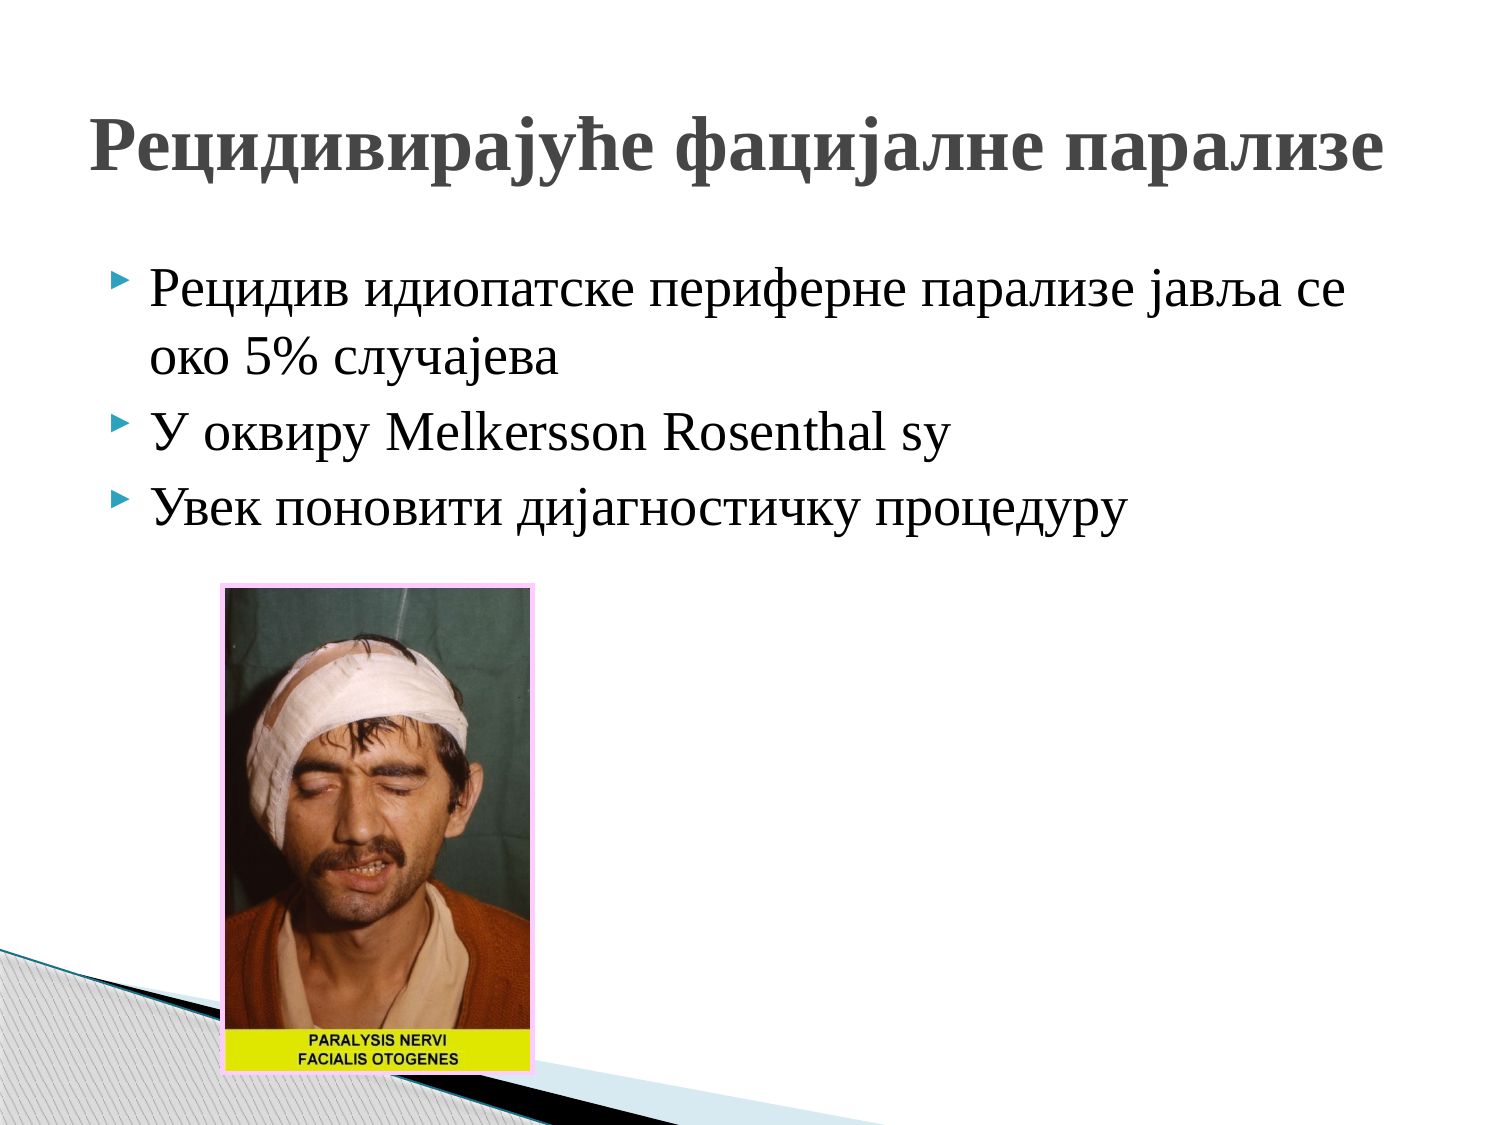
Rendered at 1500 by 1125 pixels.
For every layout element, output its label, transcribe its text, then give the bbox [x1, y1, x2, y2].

picture [224, 587, 531, 1071]
list Рецидив идиопатске периферне парализе јавља се око 5% случајева У оквиру Melkersson Rosenthal sy Увек поновити дијагностичку процедуру [74, 242, 1426, 986]
title Рецидивирајуће фацијалне парализе [75, 45, 1425, 233]
